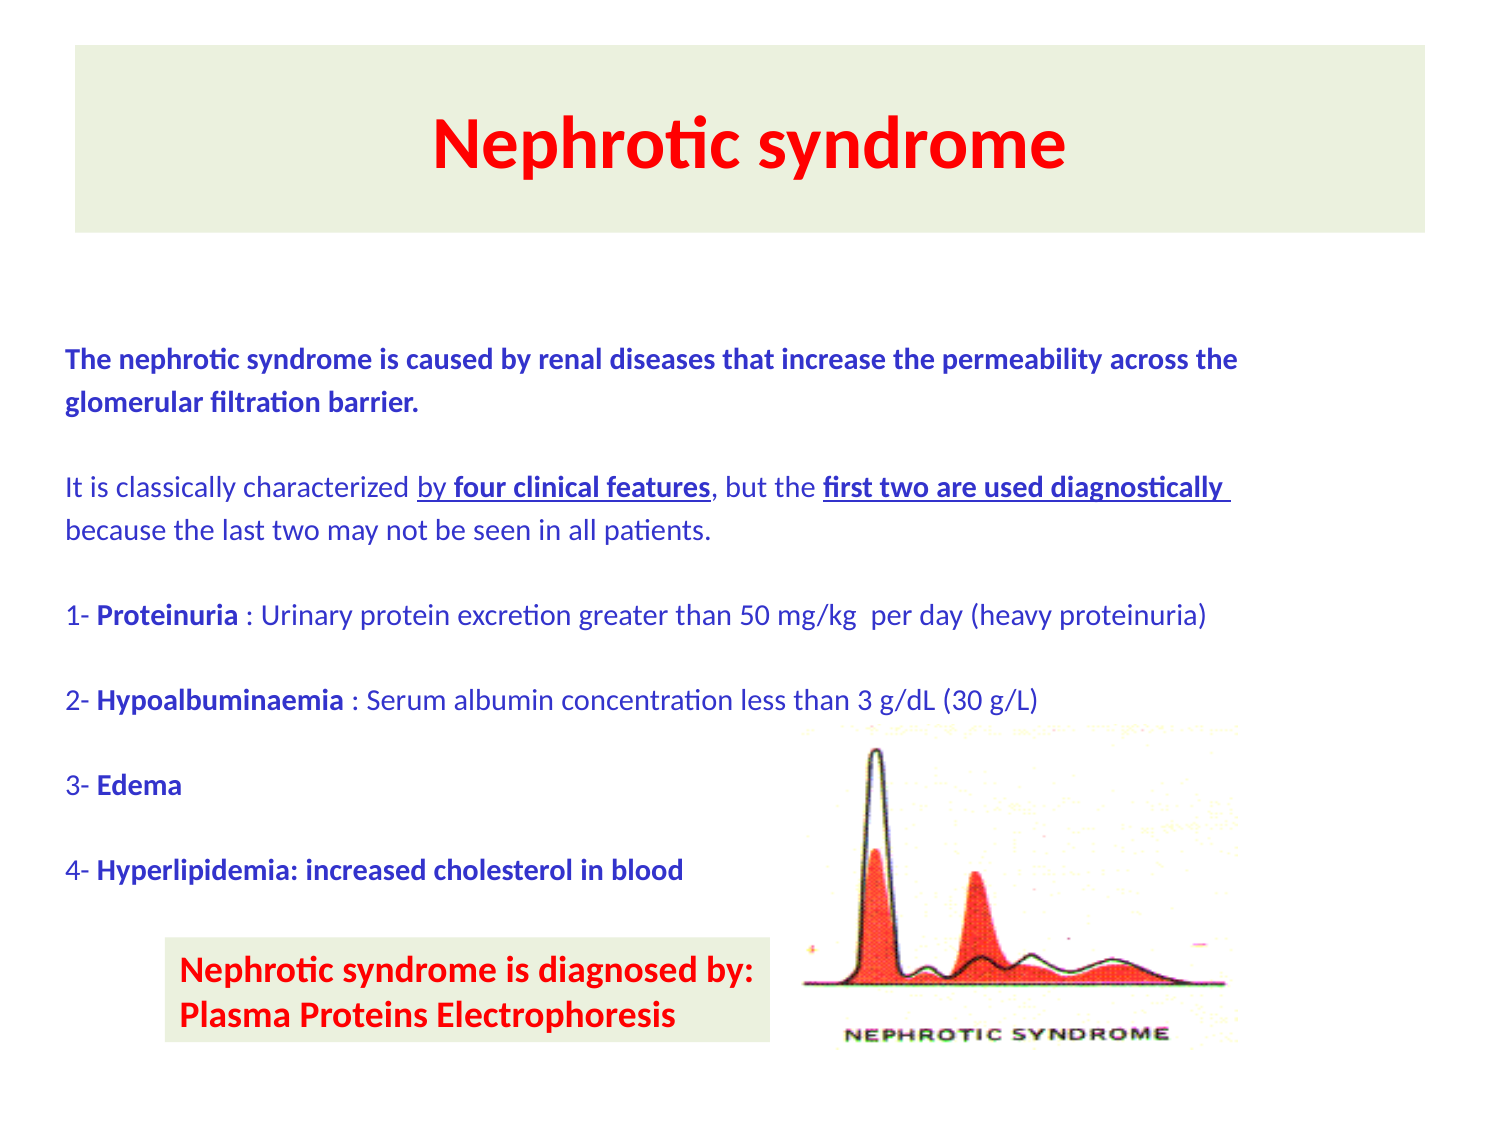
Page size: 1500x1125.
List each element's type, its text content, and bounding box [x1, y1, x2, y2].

text_box Nephrotic syndrome is diagnosed by: Plasma Proteins Electrophoresis [164, 937, 770, 1043]
title Nephrotic syndrome [75, 45, 1425, 233]
picture [799, 724, 1238, 1051]
list The nephrotic syndrome is caused by renal diseases that increase the permeability across the glomerular filtration barrier. It is classically characterized by four clinical features, but the first two are used diagnostically because the last two may not be seen in all patients. 1- Proteinuria : Urinary protein excretion greater than 50 mg/kg per day (heavy proteinuria) 2- Hypoalbuminaemia : Serum albumin concentration less than 3 g/dL (30 g/L) 3- Edema 4- Hyperlipidemia: increased cholesterol in blood [50, 275, 1463, 900]
